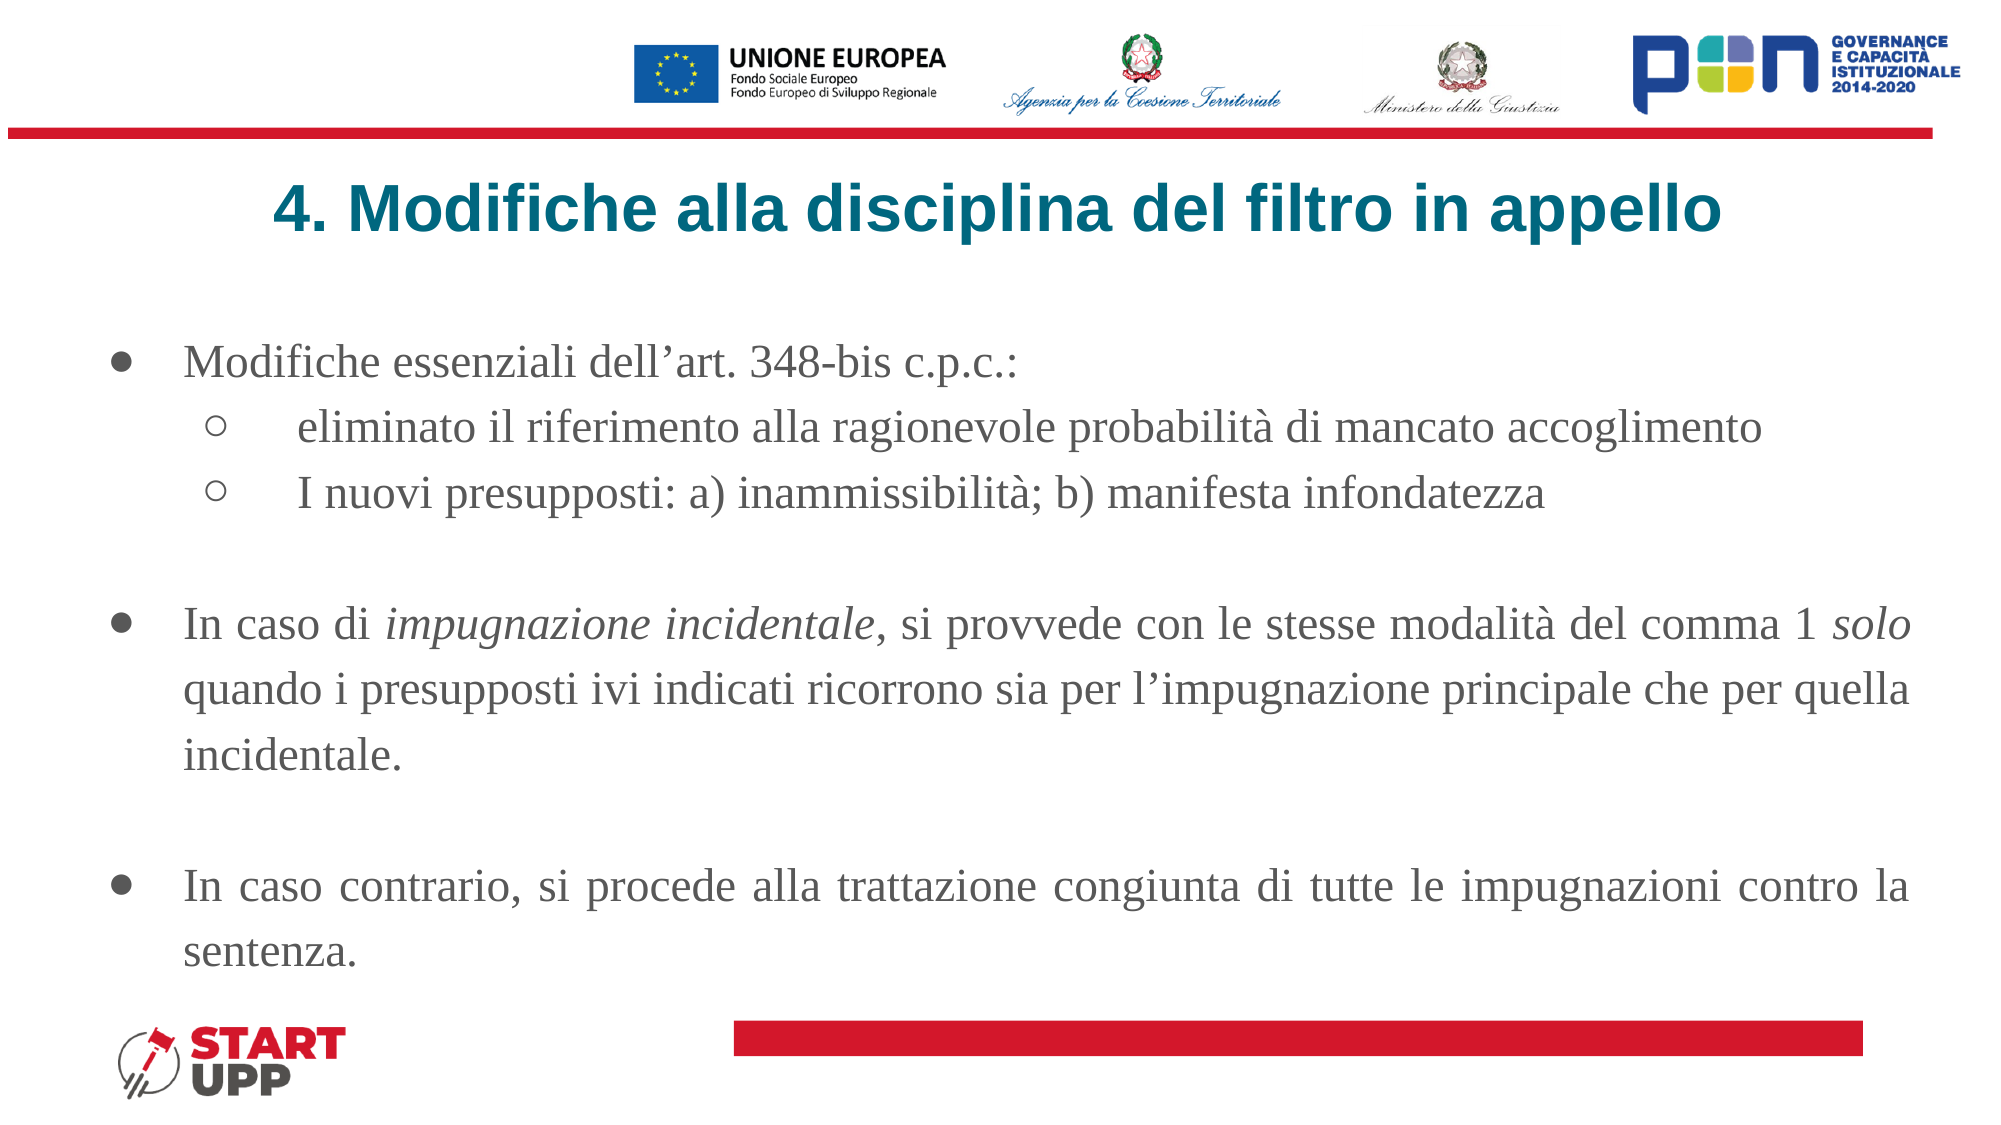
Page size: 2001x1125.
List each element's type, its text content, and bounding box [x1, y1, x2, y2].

list Modifiche essenziali dell’art. 348-bis c.p.c.: eliminato il riferimento alla ragionevole probabilità di mancato accoglimento I nuovi presupposti: a) inammissibilità; b) manifesta infondatezza In caso di impugnazione incidentale, si provvede con le stesse modalità del comma 1 solo quando i presupposti ivi indicati ricorrono sia per l’impugnazione principale che per quella incidentale. In caso contrario, si procede alla trattazione congiunta di tutte le impugnazioni contro la sentenza. [67, 301, 1933, 1000]
picture [114, 1019, 351, 1103]
picture [612, 24, 1972, 119]
title 4. Modifiche alla disciplina del filtro in appello [67, 144, 1932, 271]
